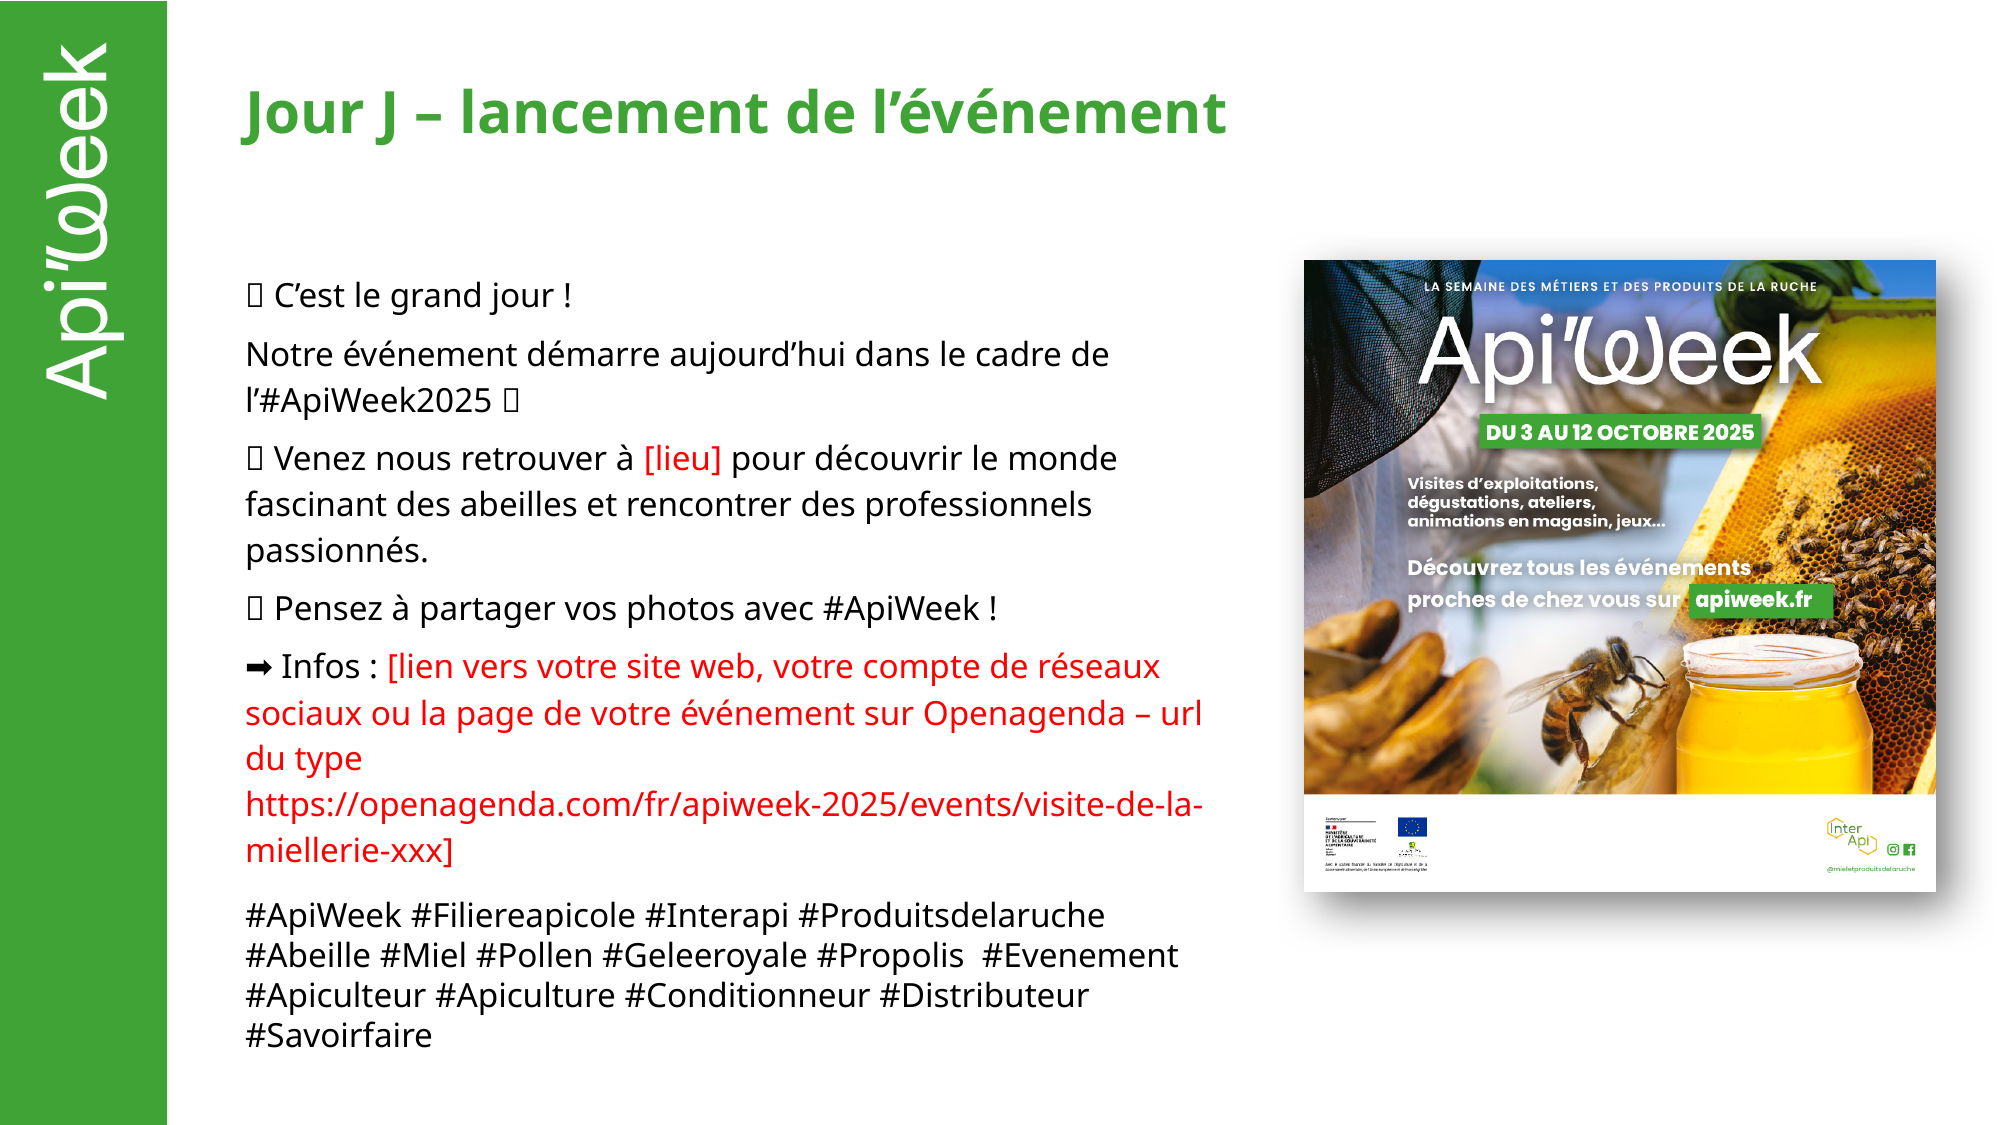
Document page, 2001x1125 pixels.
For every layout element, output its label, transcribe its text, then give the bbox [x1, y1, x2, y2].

text_box Jour J – lancement de l’événement [229, 68, 1978, 154]
picture [1304, 260, 1937, 893]
text_box 📢 C’est le grand jour ! Notre événement démarre aujourd’hui dans le cadre de l’#ApiWeek2025 🐝 🥳 Venez nous retrouver à [lieu] pour découvrir le monde fascinant des abeilles et rencontrer des professionnels passionnés. 📸 Pensez à partager vos photos avec #ApiWeek ! ➡️ Infos : [lien vers votre site web, votre compte de réseaux sociaux ou la page de votre événement sur Openagenda – url du type https://openagenda.com/fr/apiweek-2025/events/visite-de-la-miellerie-xxx] #ApiWeek #Filiereapicole #Interapi #Produitsdelaruche #Abeille #Miel #Pollen #Geleeroyale #Propolis #Evenement #Apiculteur #Apiculture #Conditionneur #Distributeur #Savoirfaire [229, 260, 1243, 1062]
text_box [0, 1, 168, 180]
text_box [0, 270, 168, 1125]
picture [0, 43, 263, 400]
